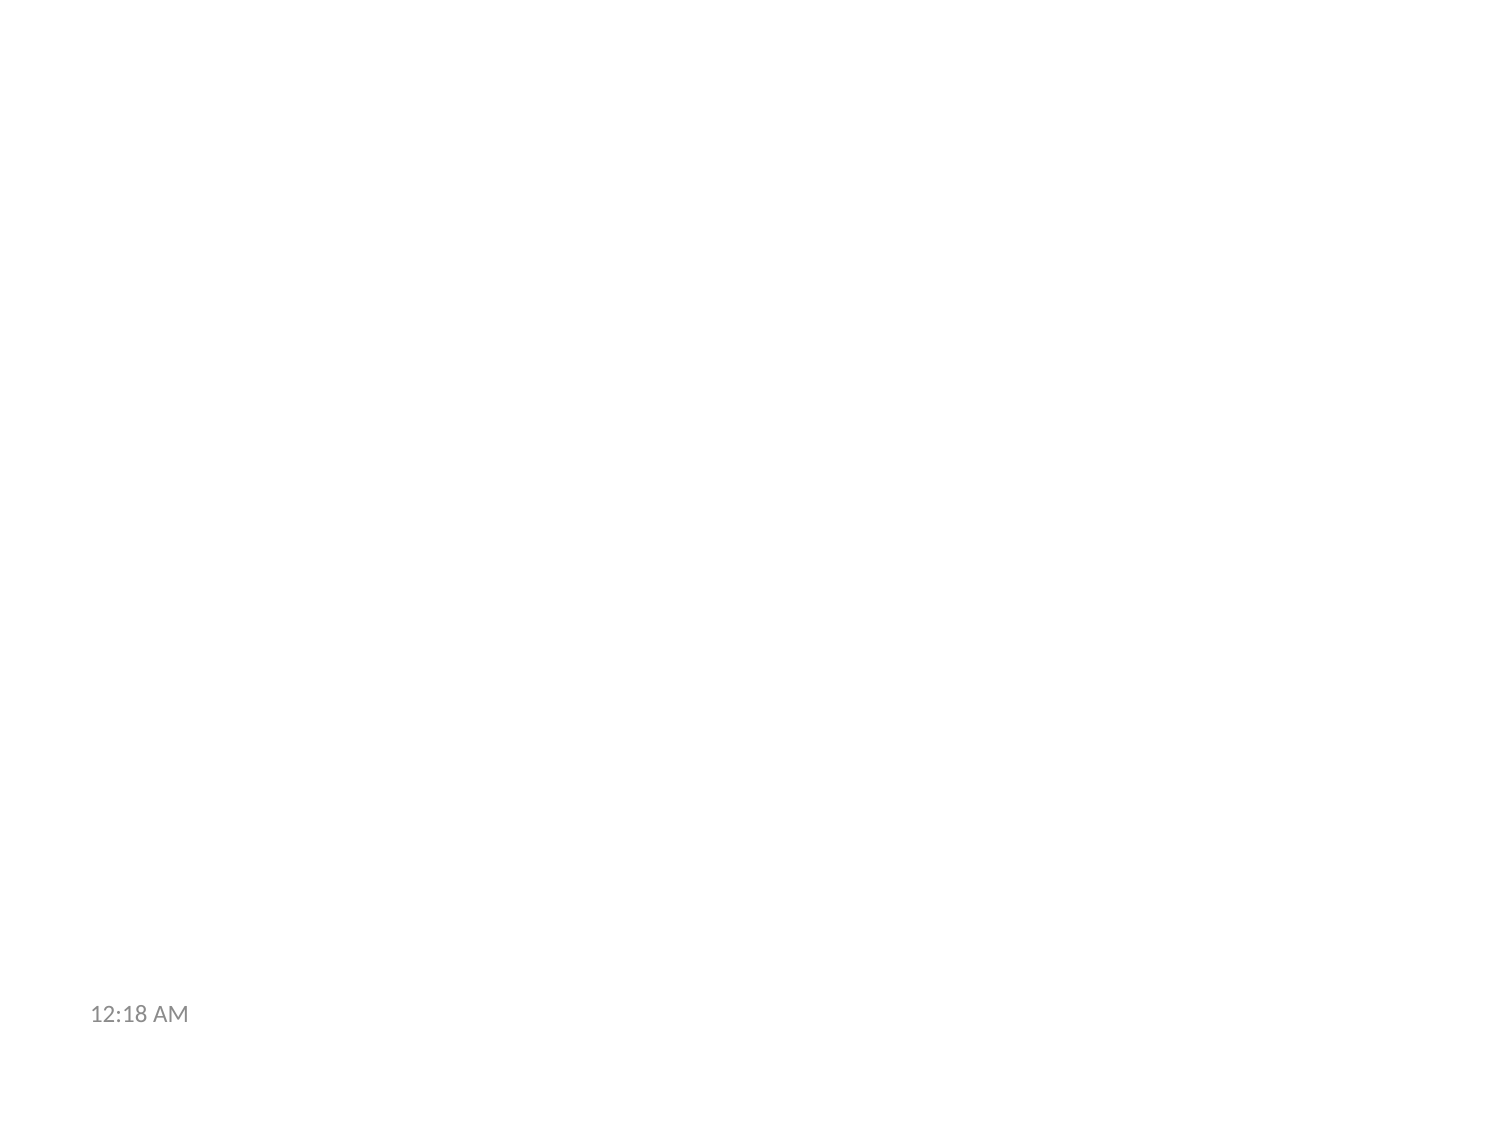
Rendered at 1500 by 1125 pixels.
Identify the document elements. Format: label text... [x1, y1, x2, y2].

text_box 3:35 PM [75, 982, 425, 1043]
